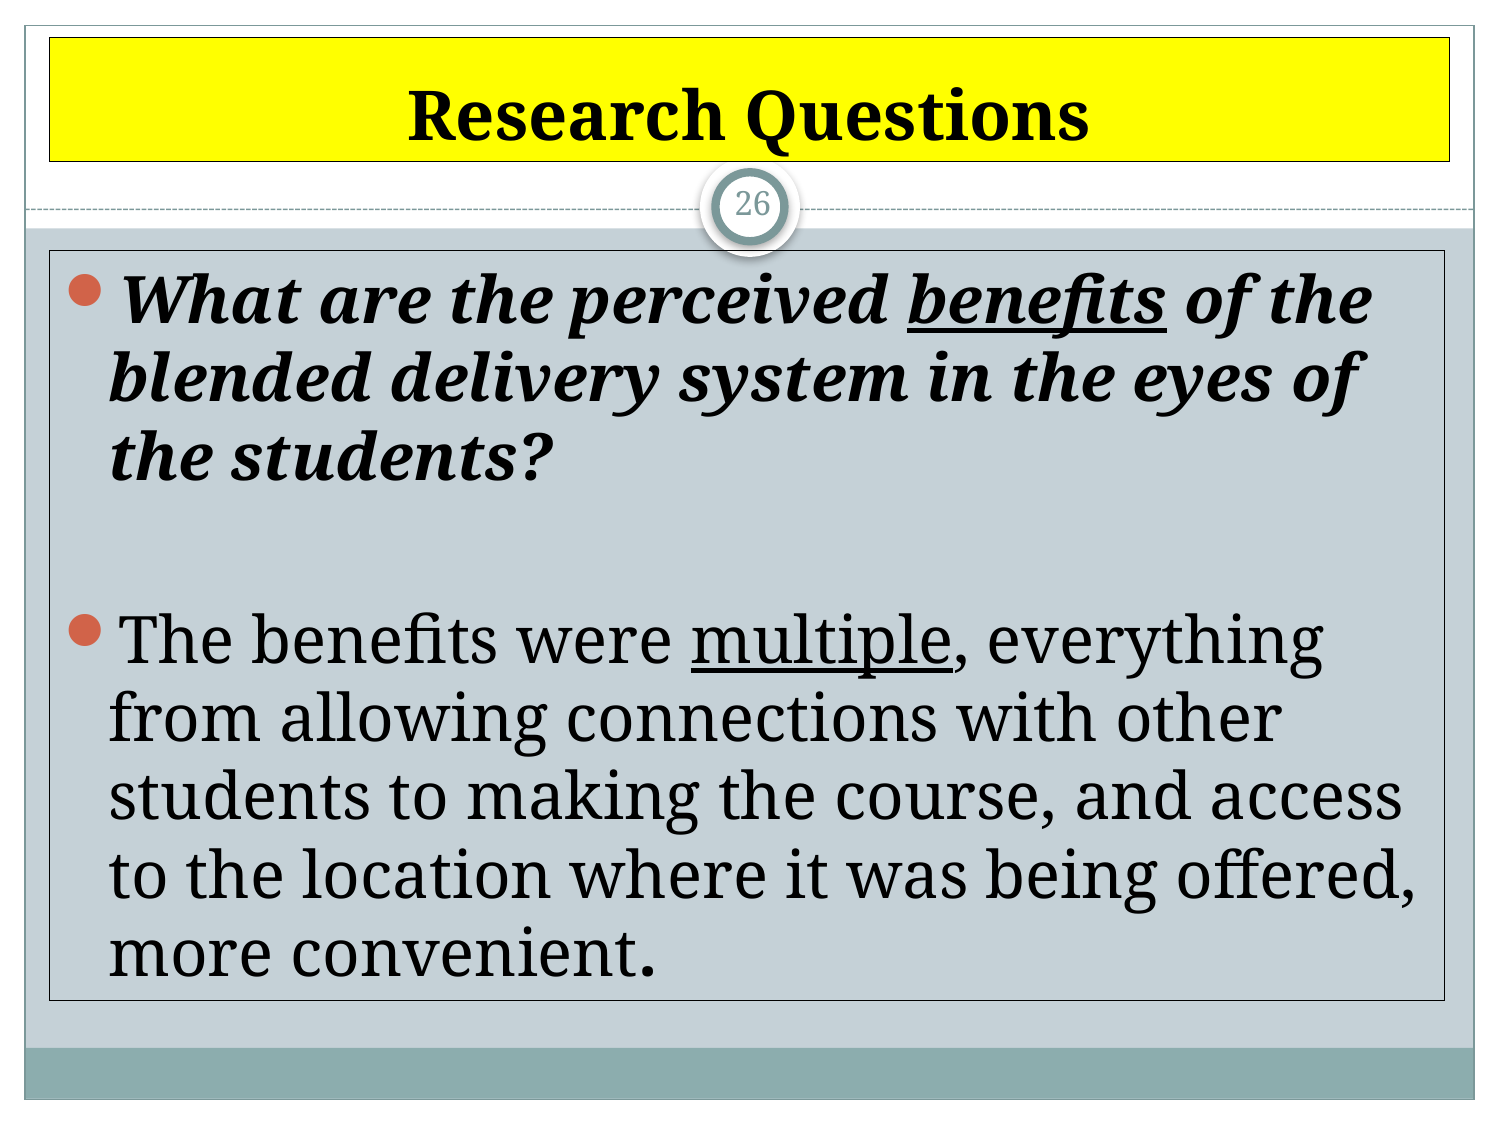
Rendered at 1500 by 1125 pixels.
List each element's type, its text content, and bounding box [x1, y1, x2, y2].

list What are the perceived benefits of the blended delivery system in the eyes of the students? The benefits were multiple, everything from allowing connections with other students to making the course, and access to the location where it was being offered, more convenient. [49, 250, 1445, 1001]
slide_number 26 [715, 168, 791, 241]
title Research Questions [49, 37, 1450, 162]
